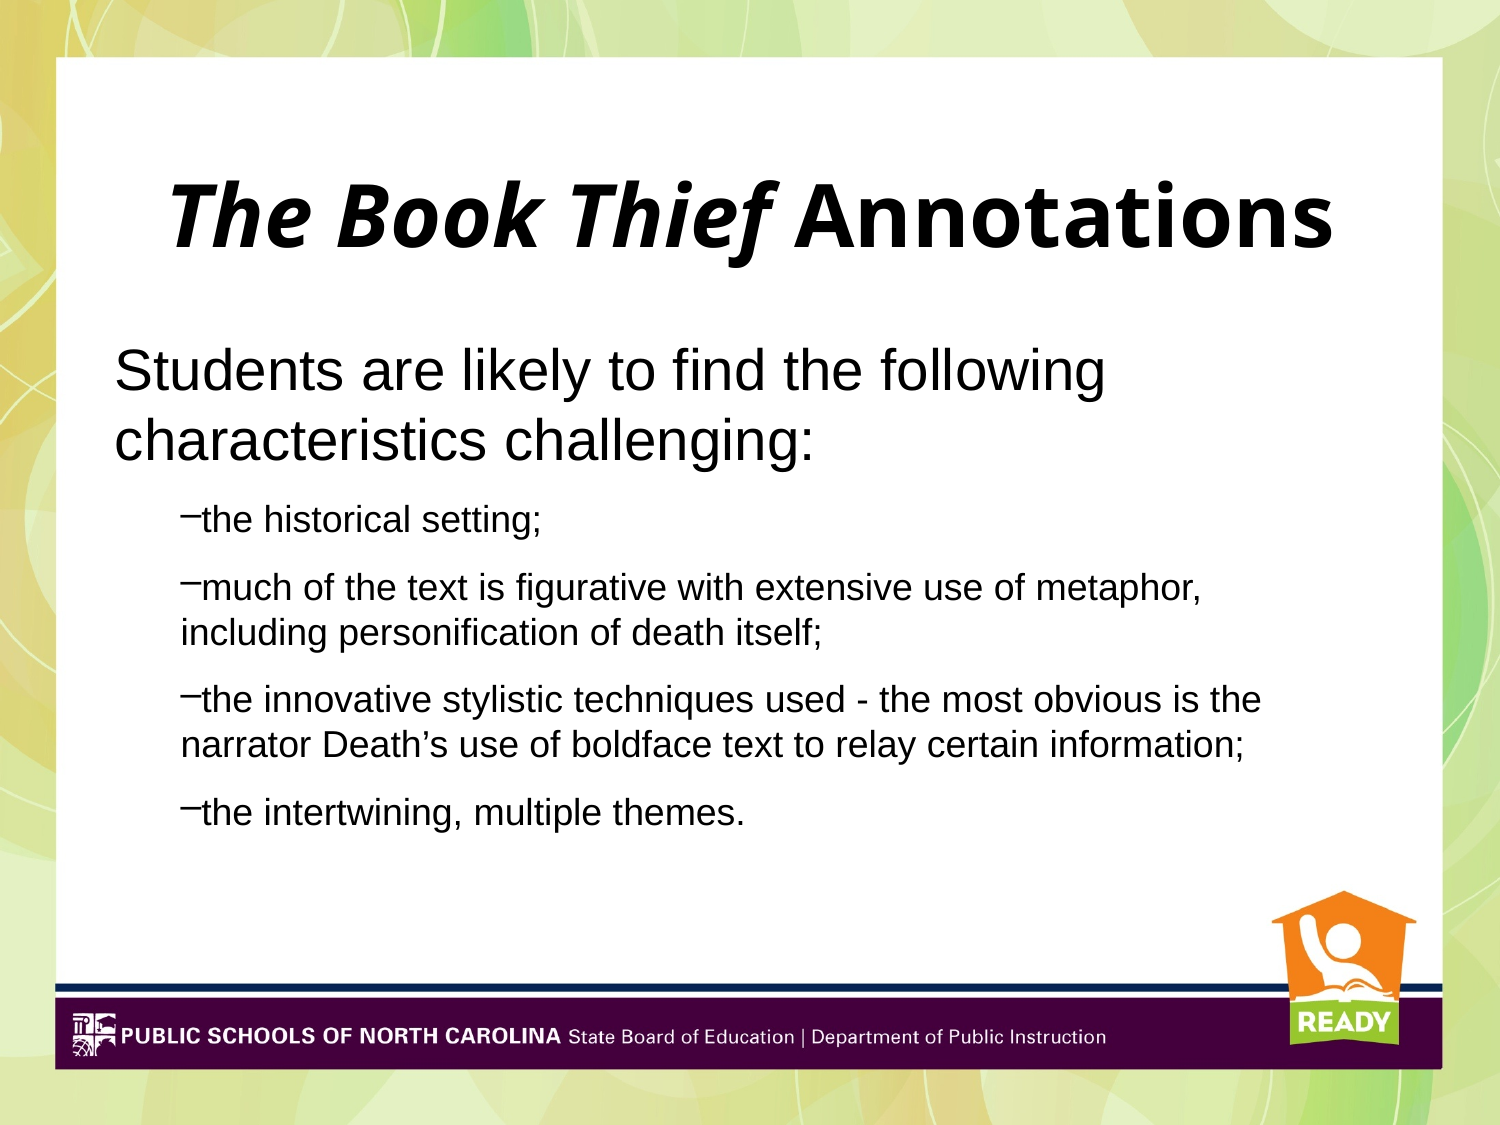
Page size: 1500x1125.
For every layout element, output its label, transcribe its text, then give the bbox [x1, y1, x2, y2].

title The Book Thief Annotations [87, 87, 1413, 338]
picture [0, 0, 1500, 1125]
list Students are likely to find the following characteristics challenging: the historical setting; much of the text is figurative with extensive use of metaphor, including personification of death itself; the innovative stylistic techniques used - the most obvious is the narrator Death’s use of boldface text to relay certain information; the intertwining, multiple themes. [99, 324, 1351, 951]
